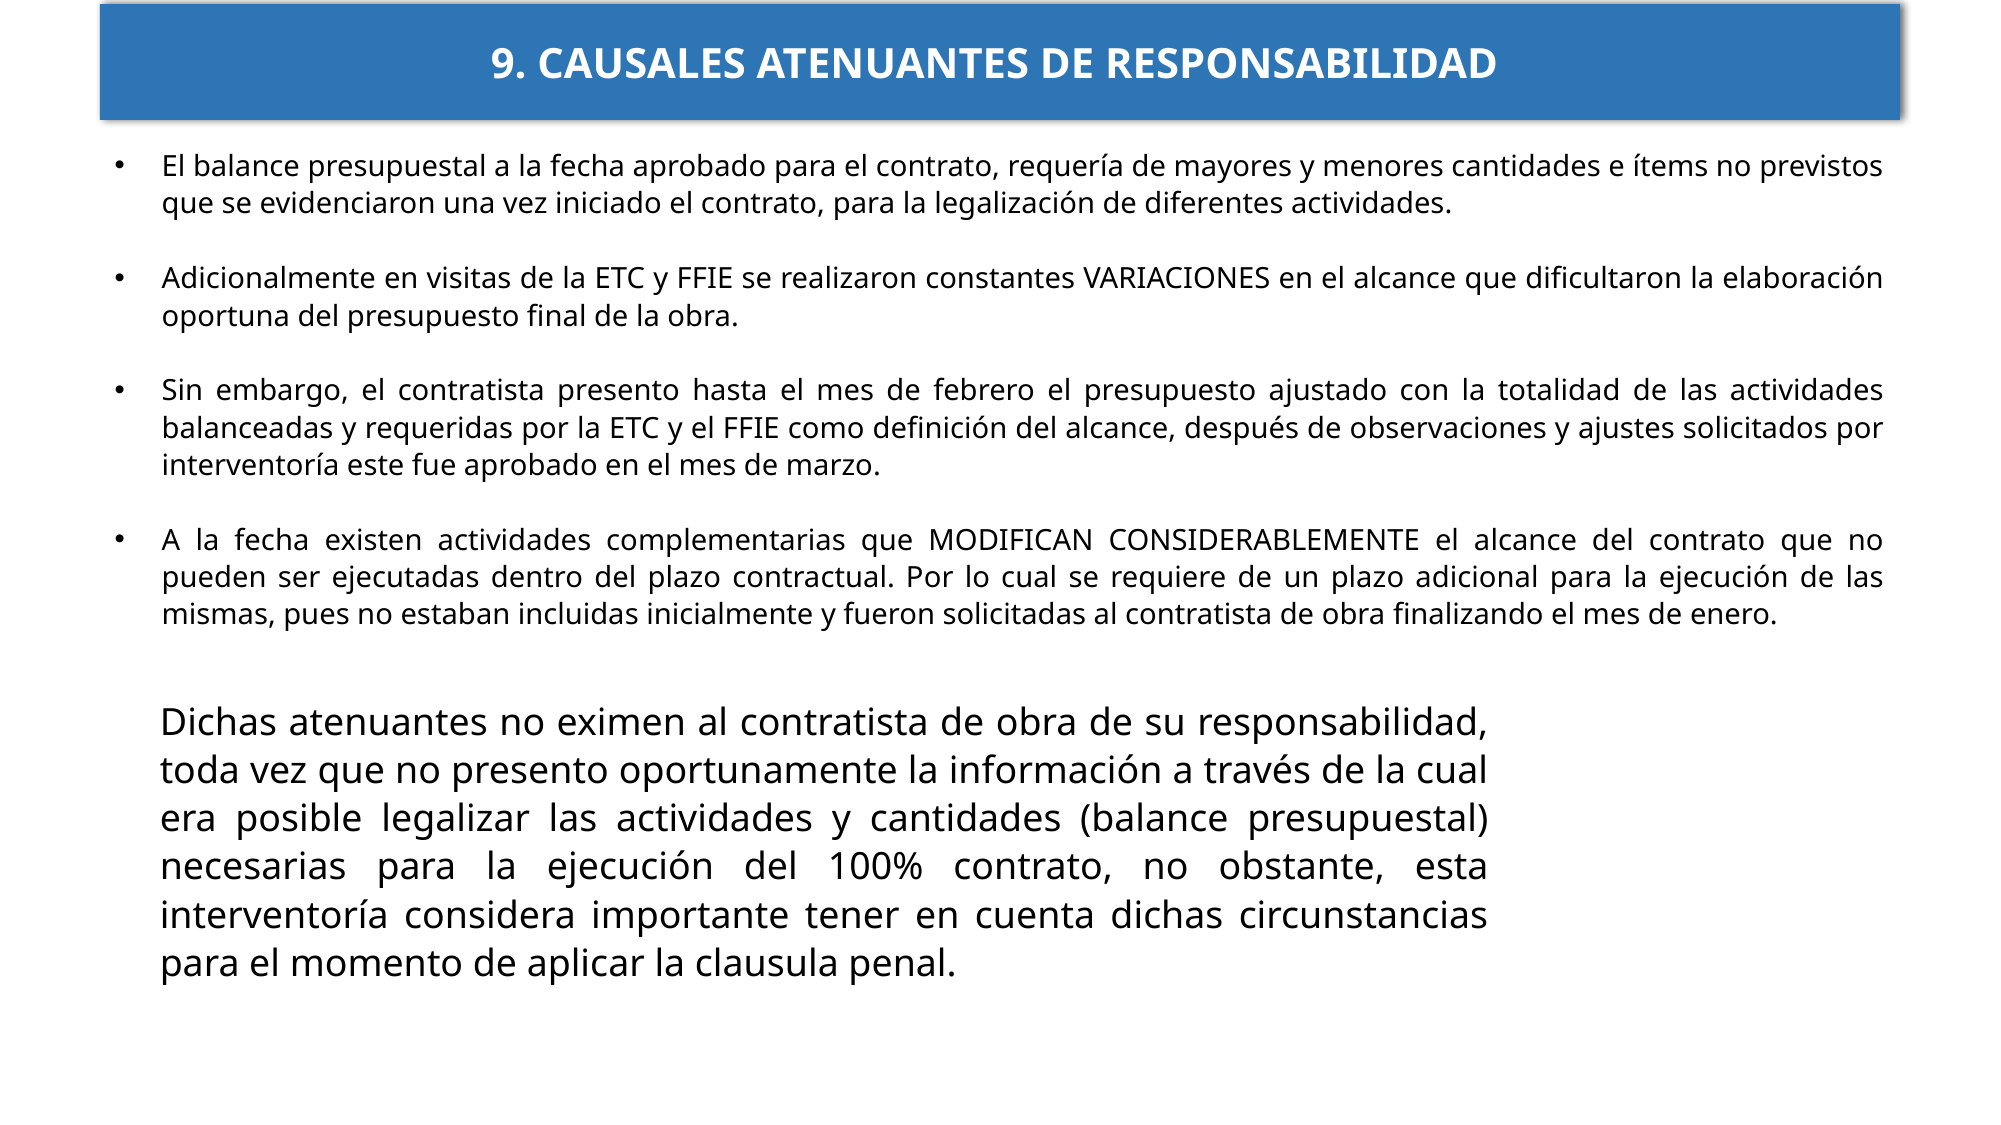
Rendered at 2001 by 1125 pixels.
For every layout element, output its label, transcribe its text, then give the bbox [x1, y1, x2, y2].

text_box 9. CAUSALES ATENUANTES DE RESPONSABILIDAD [99, 4, 1900, 120]
text_box El balance presupuestal a la fecha aprobado para el contrato, requería de mayores y menores cantidades e ítems no previstos que se evidenciaron una vez iniciado el contrato, para la legalización de diferentes actividades. Adicionalmente en visitas de la ETC y FFIE se realizaron constantes VARIACIONES en el alcance que dificultaron la elaboración oportuna del presupuesto final de la obra. Sin embargo, el contratista presento hasta el mes de febrero el presupuesto ajustado con la totalidad de las actividades balanceadas y requeridas por la ETC y el FFIE como definición del alcance, después de observaciones y ajustes solicitados por interventoría este fue aprobado en el mes de marzo. A la fecha existen actividades complementarias que MODIFICAN CONSIDERABLEMENTE el alcance del contrato que no pueden ser ejecutadas dentro del plazo contractual. Por lo cual se requiere de un plazo adicional para la ejecución de las mismas, pues no estaban incluidas inicialmente y fueron solicitadas al contratista de obra finalizando el mes de enero. [99, 137, 1900, 639]
text_box Dichas atenuantes no eximen al contratista de obra de su responsabilidad, toda vez que no presento oportunamente la información a través de la cual era posible legalizar las actividades y cantidades (balance presupuestal) necesarias para la ejecución del 100% contrato, no obstante, esta interventoría considera importante tener en cuenta dichas circunstancias para el momento de aplicar la clausula penal. [144, 687, 1505, 992]
